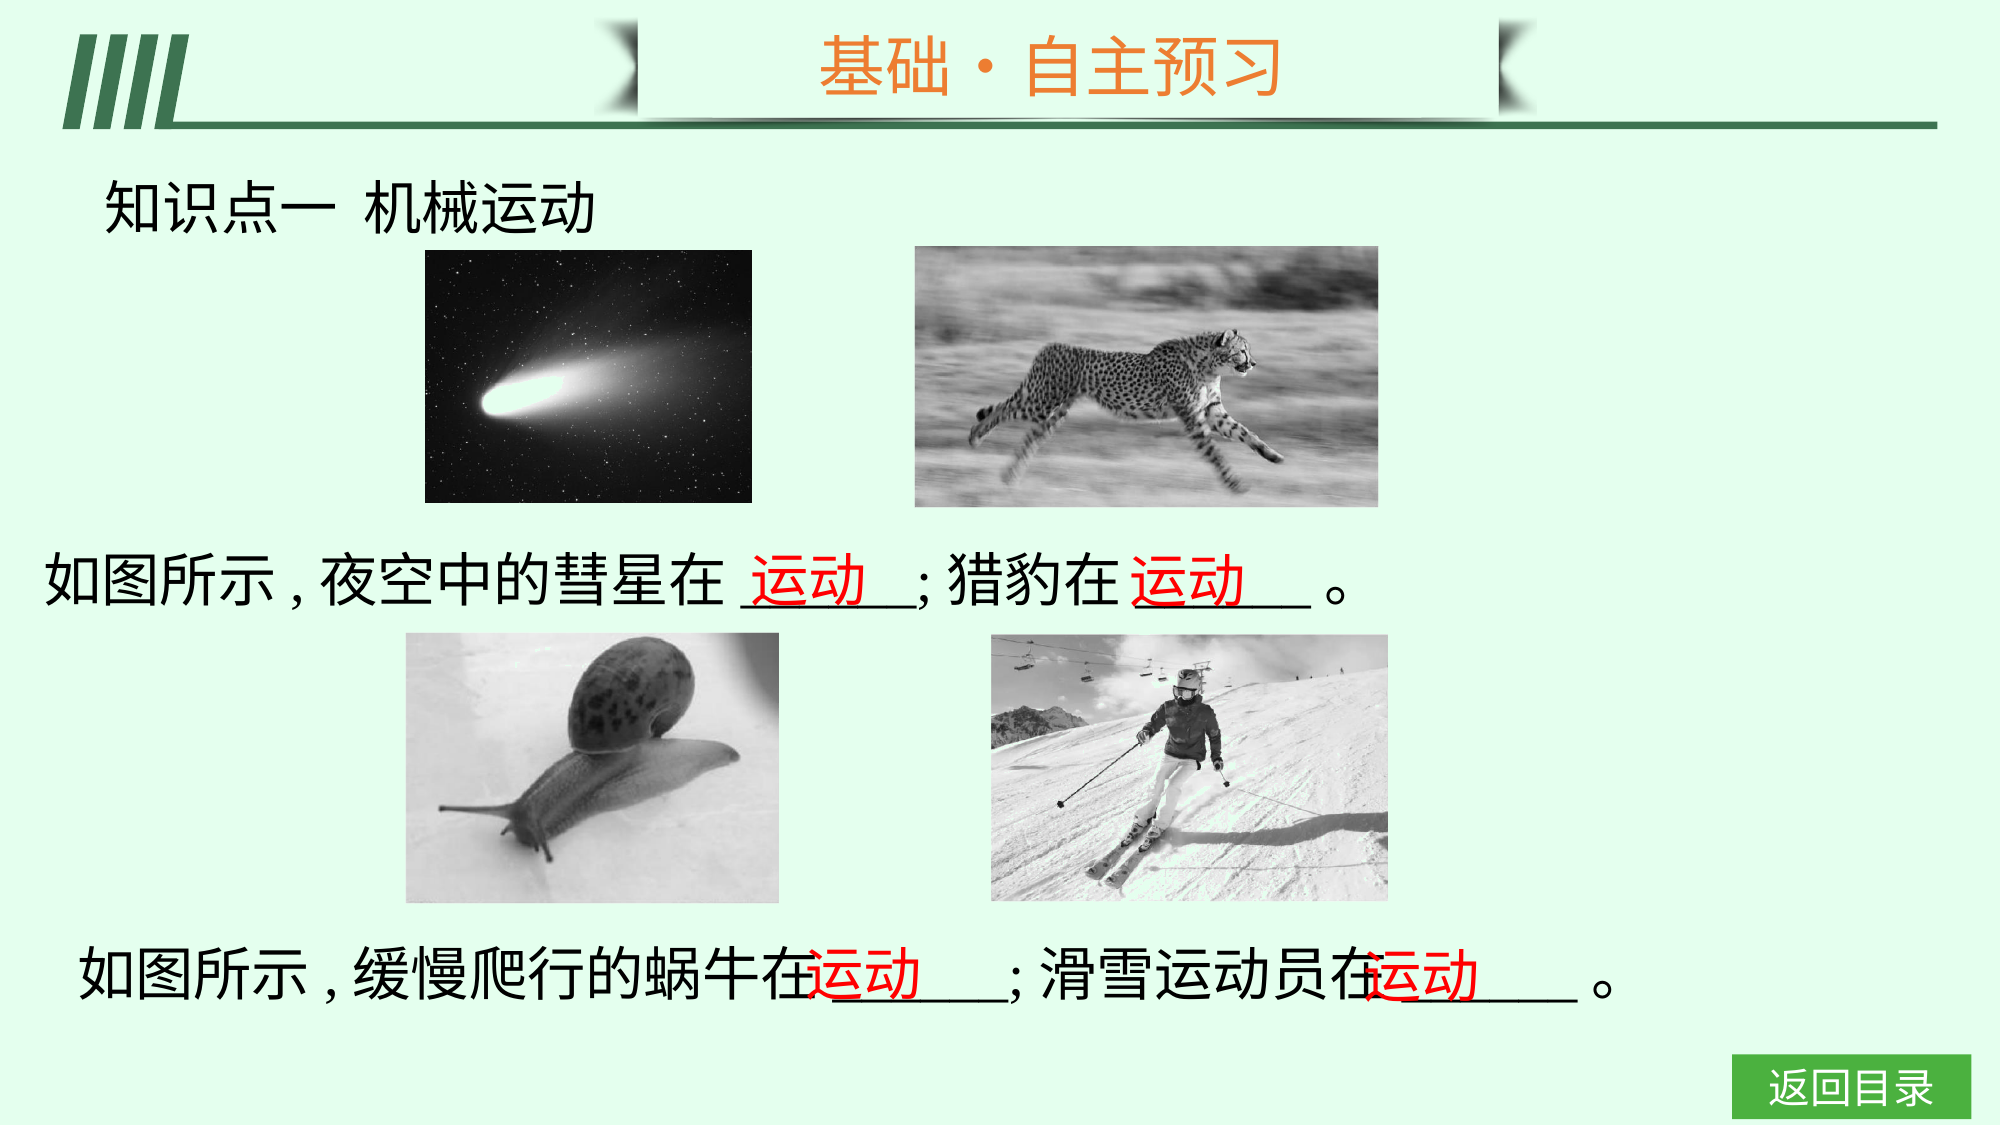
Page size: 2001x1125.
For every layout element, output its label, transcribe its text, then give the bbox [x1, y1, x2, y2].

text_box 如图所示,缓慢爬行的蜗牛在______;滑雪运动员在______。 [62, 908, 790, 1014]
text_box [62, 34, 1938, 130]
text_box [594, 16, 1537, 127]
text_box 运动 [790, 908, 951, 1015]
text_box 运动 [1114, 516, 1275, 622]
picture [420, 245, 1380, 510]
text_box 知识点一 机械运动 [90, 142, 625, 249]
text_box 运动 [1348, 910, 1508, 1017]
text_box 如图所示,夜空中的彗星在______;猎豹在______。 [895, 515, 1424, 621]
picture [404, 627, 1390, 905]
text_box 如图所示,缓慢爬行的蜗牛在______;滑雪运动员在______。 [951, 908, 1938, 1014]
text_box 如图所示,夜空中的彗星在______;猎豹在______。 [28, 515, 735, 621]
text_box 运动 [735, 514, 895, 621]
